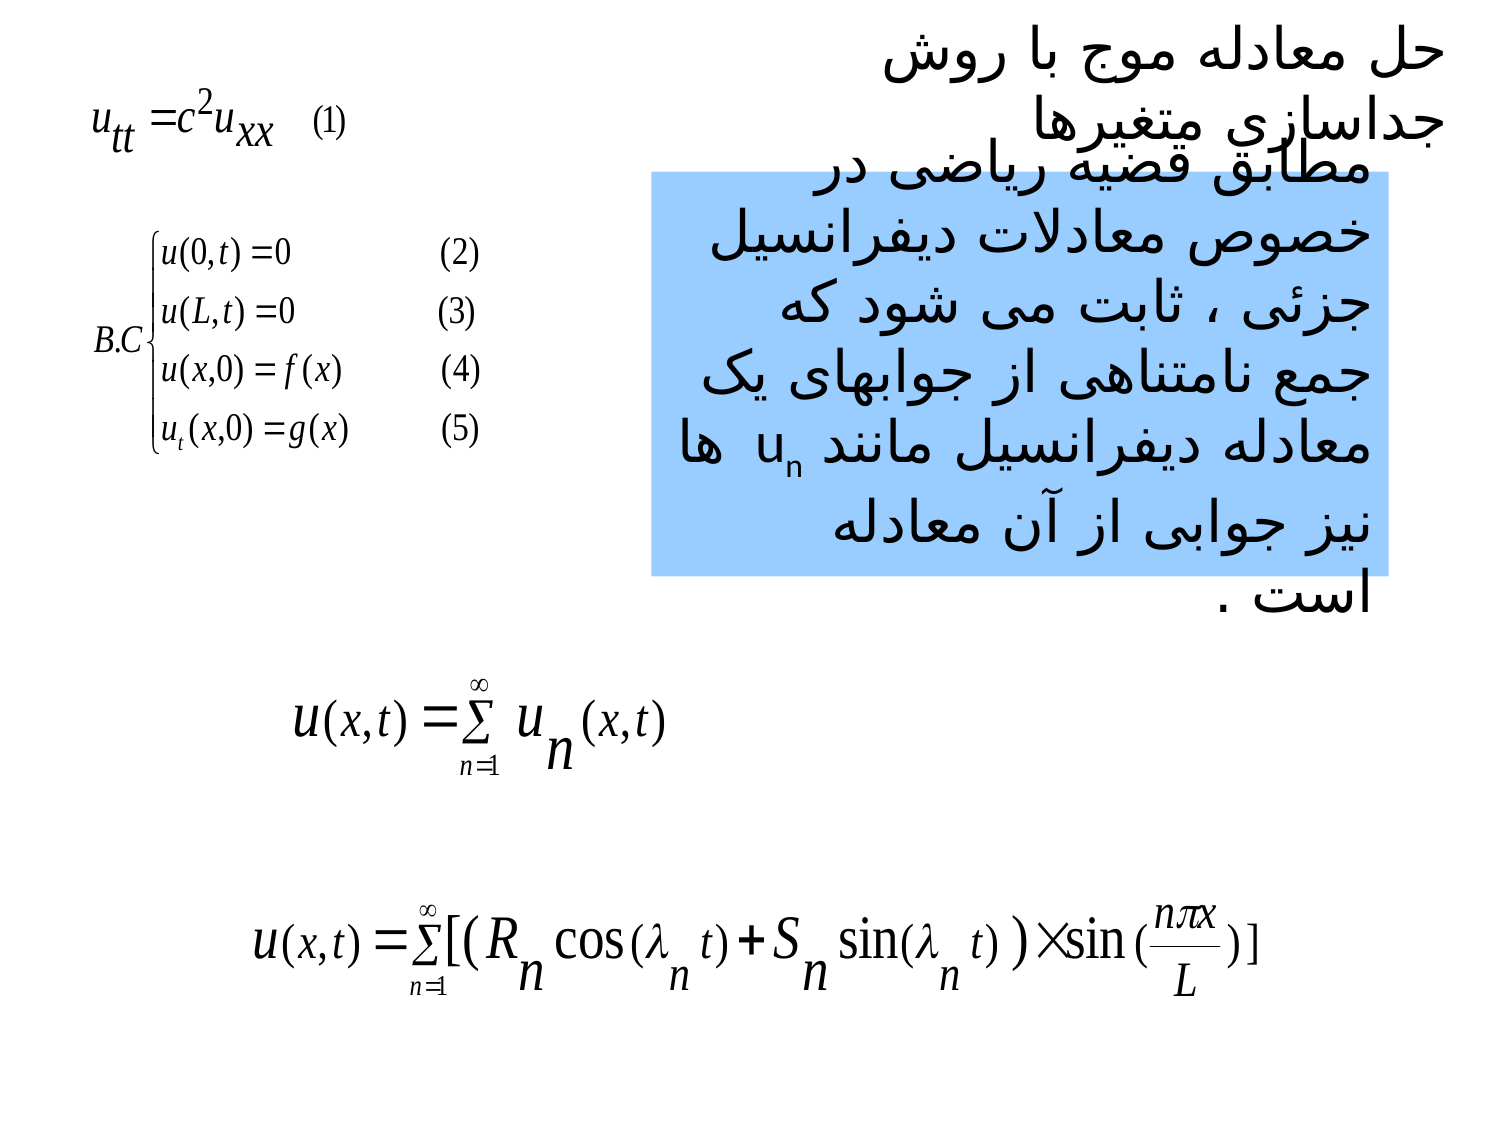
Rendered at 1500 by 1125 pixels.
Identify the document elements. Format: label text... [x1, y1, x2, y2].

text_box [287, 656, 673, 790]
title حل معادله موج با روش جداسازی متغیرها [712, 24, 1463, 138]
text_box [87, 74, 488, 464]
text_box مطابق قضیه ریاضی در خصوص معادلات دیفرانسیل جزئی ، ثابت می شود که جمع نامتناهی از جوابهای یک معادله دیفرانسیل مانند un ها نیز جوابی از آن معادله است . [651, 171, 1389, 577]
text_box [247, 880, 1289, 1013]
